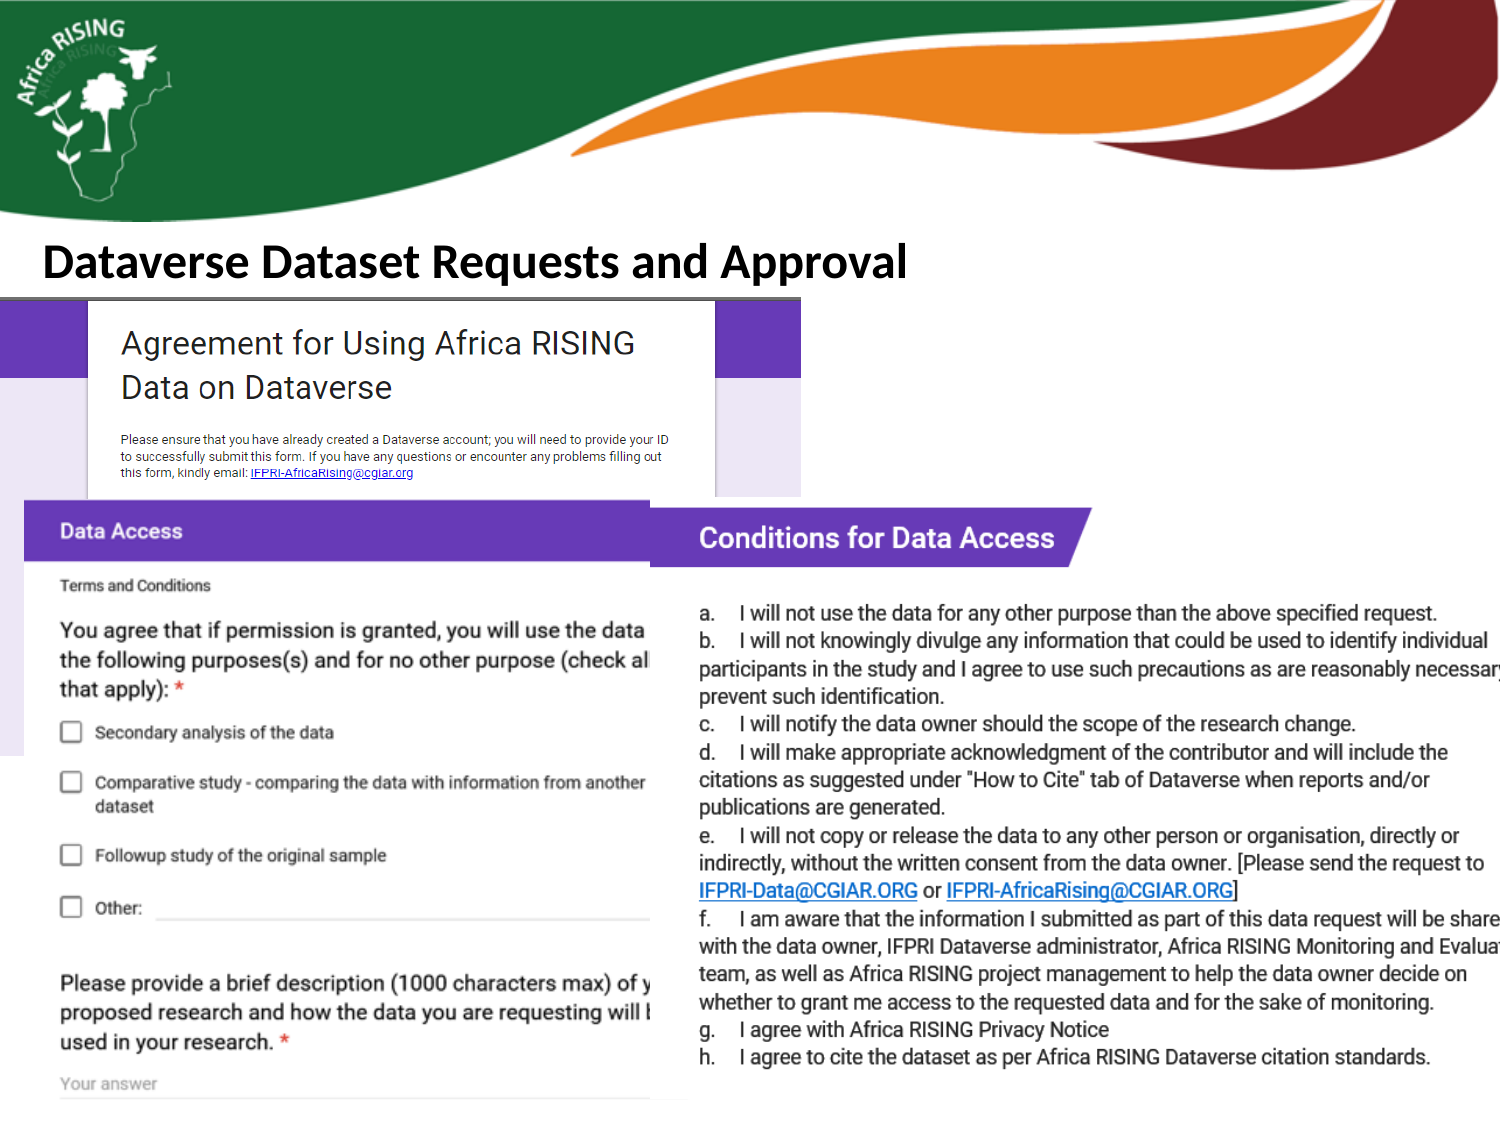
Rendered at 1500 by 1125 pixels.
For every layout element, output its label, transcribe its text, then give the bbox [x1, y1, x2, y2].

picture [0, 0, 1499, 222]
text_box Dataverse Dataset Requests and Approval [27, 221, 1303, 297]
picture [0, 297, 1500, 1101]
